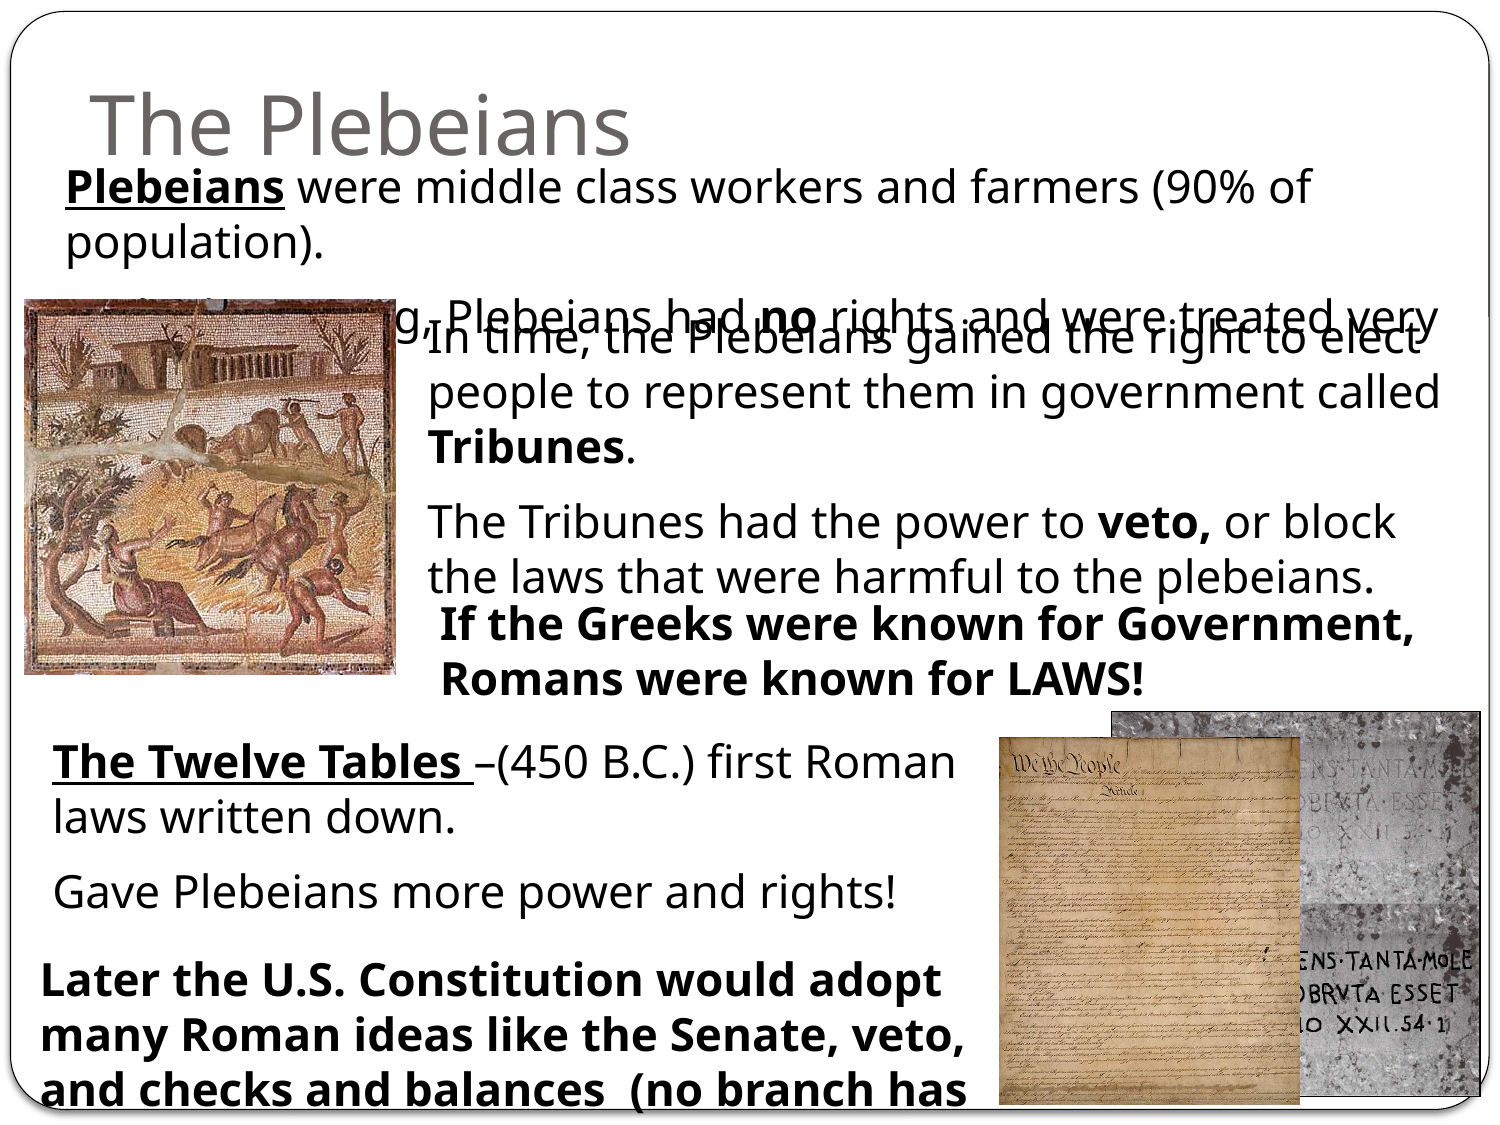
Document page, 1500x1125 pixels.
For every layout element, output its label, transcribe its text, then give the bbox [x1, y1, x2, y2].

text_box The Twelve Tables –(450 B.C.) first Roman laws written down. Gave Plebeians more power and rights! [37, 725, 1075, 925]
text_box Plebeians were middle class workers and farmers (90% of population). In the beginning, Plebeians had no rights and were treated very poorly. [50, 149, 1500, 405]
text_box In time, the Plebeians gained the right to elect people to represent them in government called Tribunes. The Tribunes had the power to veto, or block the laws that were harmful to the plebeians. [412, 299, 1463, 610]
picture [999, 712, 1480, 1105]
text_box If the Greeks were known for Government, Romans were known for LAWS! [424, 587, 1475, 713]
title The Plebeians [75, 0, 1425, 149]
picture [24, 299, 396, 676]
text_box Later the U.S. Constitution would adopt many Roman ideas like the Senate, veto, and checks and balances (no branch has too much power). [24, 943, 1000, 1125]
